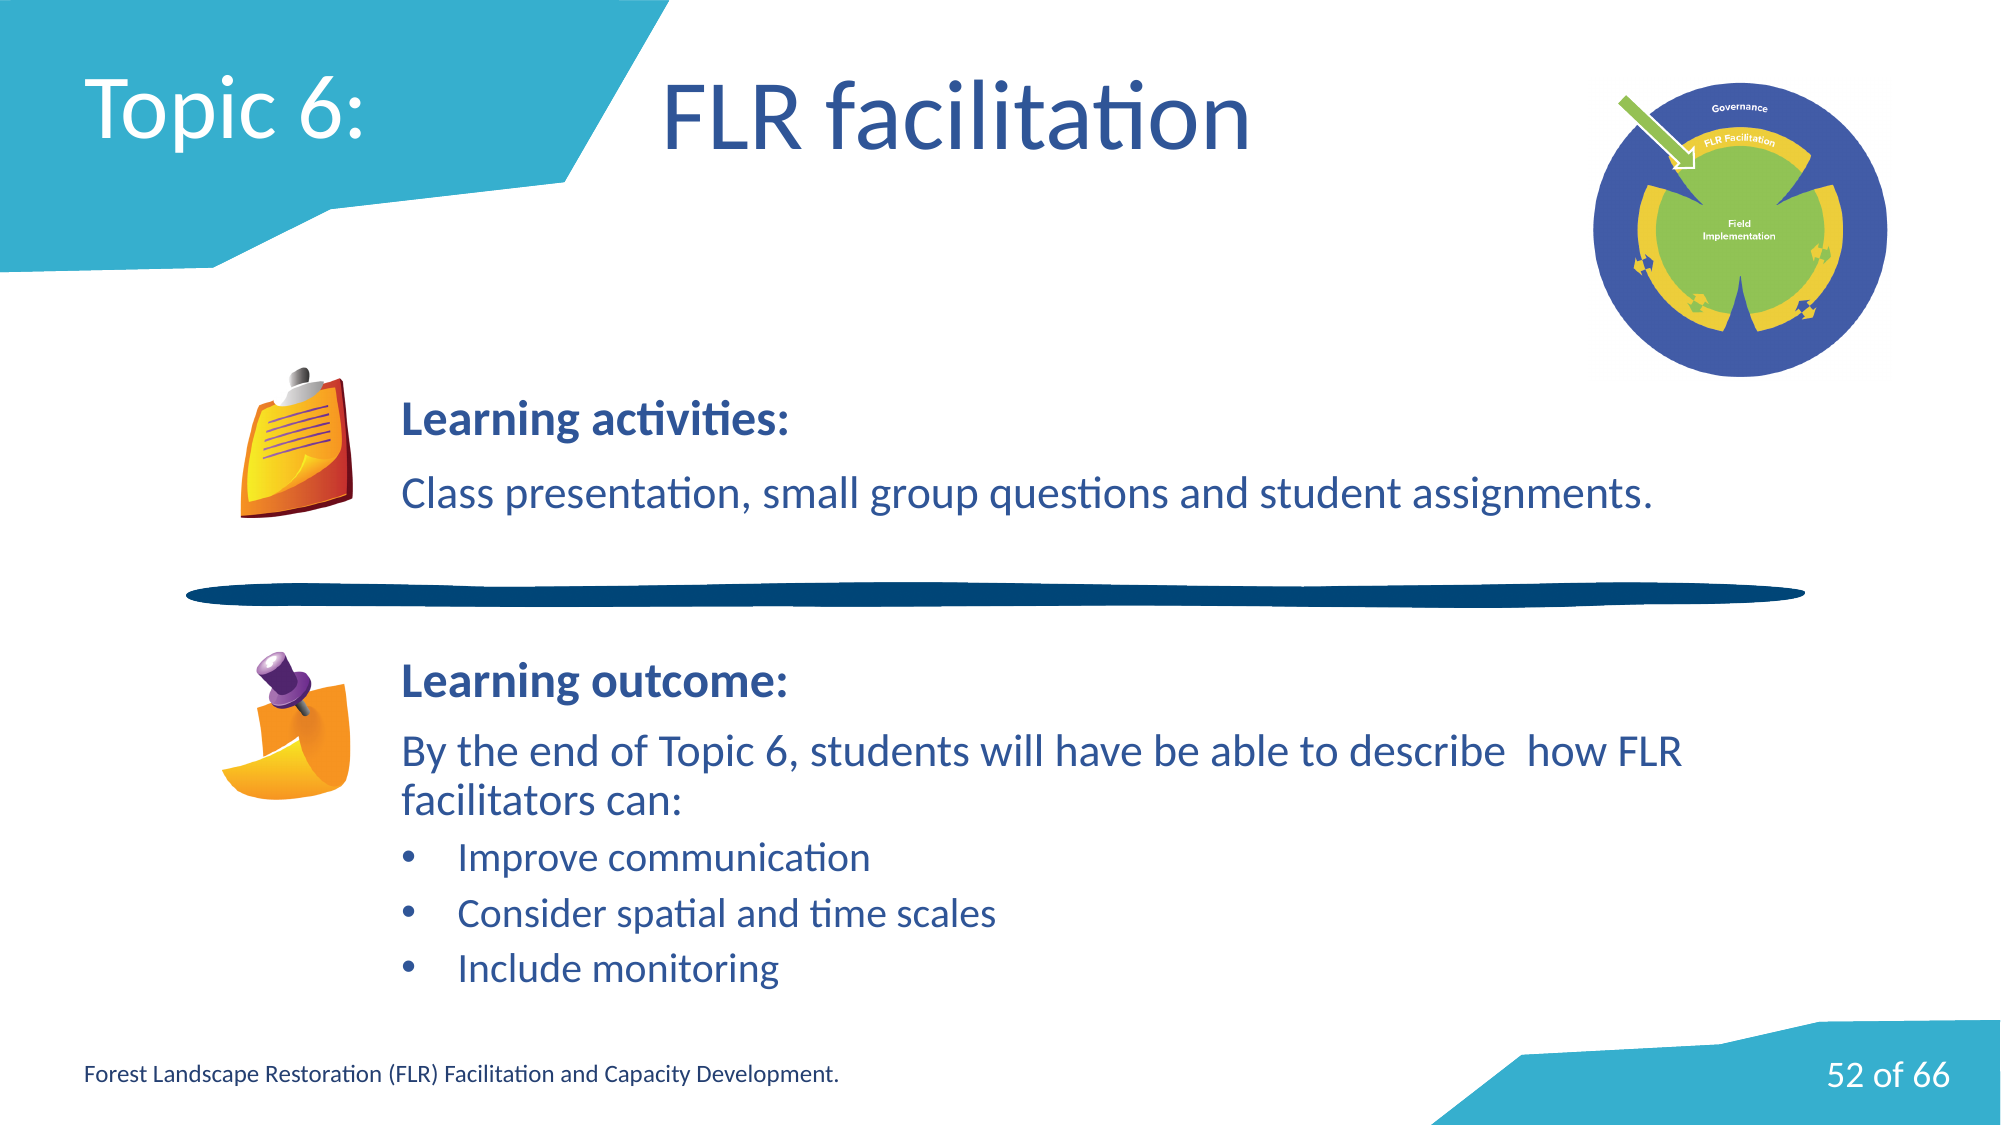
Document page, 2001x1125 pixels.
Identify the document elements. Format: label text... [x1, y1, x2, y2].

slide_number 52 of 66 [1759, 1042, 1966, 1103]
footer Forest Landscape Restoration (FLR) Facilitation and Capacity Development. [69, 1042, 1270, 1103]
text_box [186, 362, 1805, 898]
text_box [1588, 77, 1892, 381]
text_box FLR facilitation [646, 42, 1883, 178]
title Topic 6: [69, 0, 765, 218]
